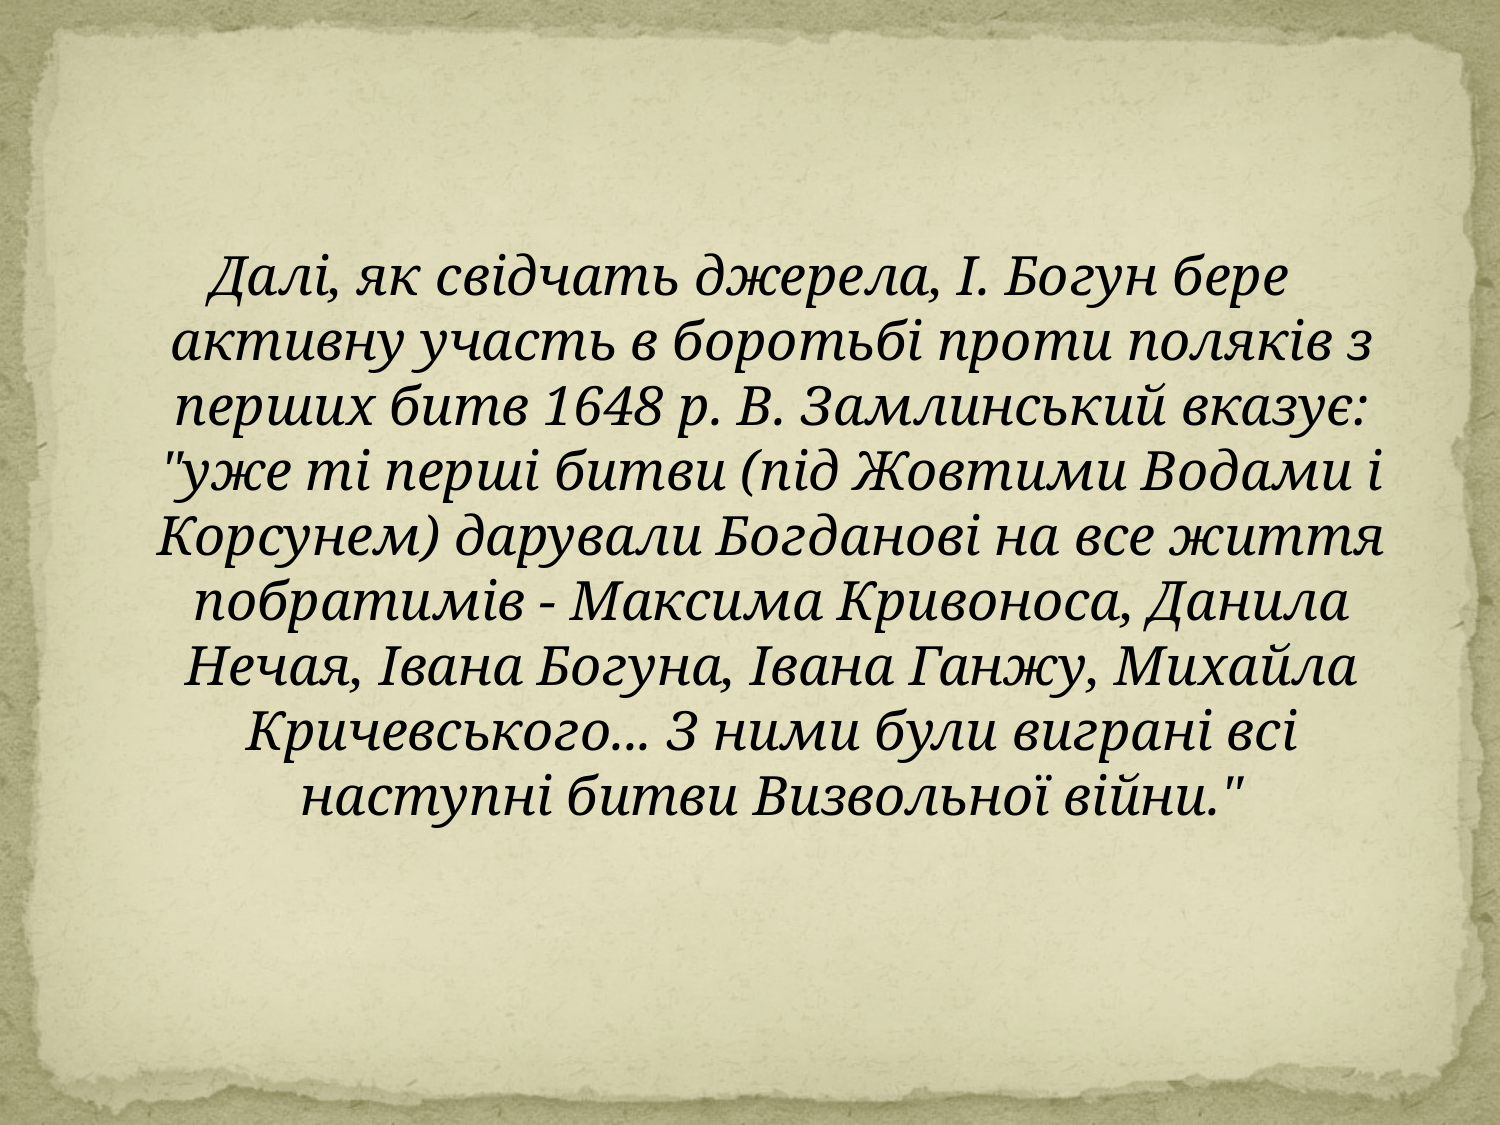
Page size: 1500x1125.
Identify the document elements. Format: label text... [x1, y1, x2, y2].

list Далі, як свідчать джерела, І. Богун бере активну участь в боротьбі проти поляків з перших битв 1648 р. В. Замлинський вказує: "уже ті перші битви (під Жовтими Водами і Корсунем) дарували Богданові на все життя побратимів - Максима Кривоноса, Данила Нечая, Івана Богуна, Івана Ганжу, Михайла Кричевського... З ними були виграні всі наступні битви Визвольної війни." [75, 234, 1425, 1000]
